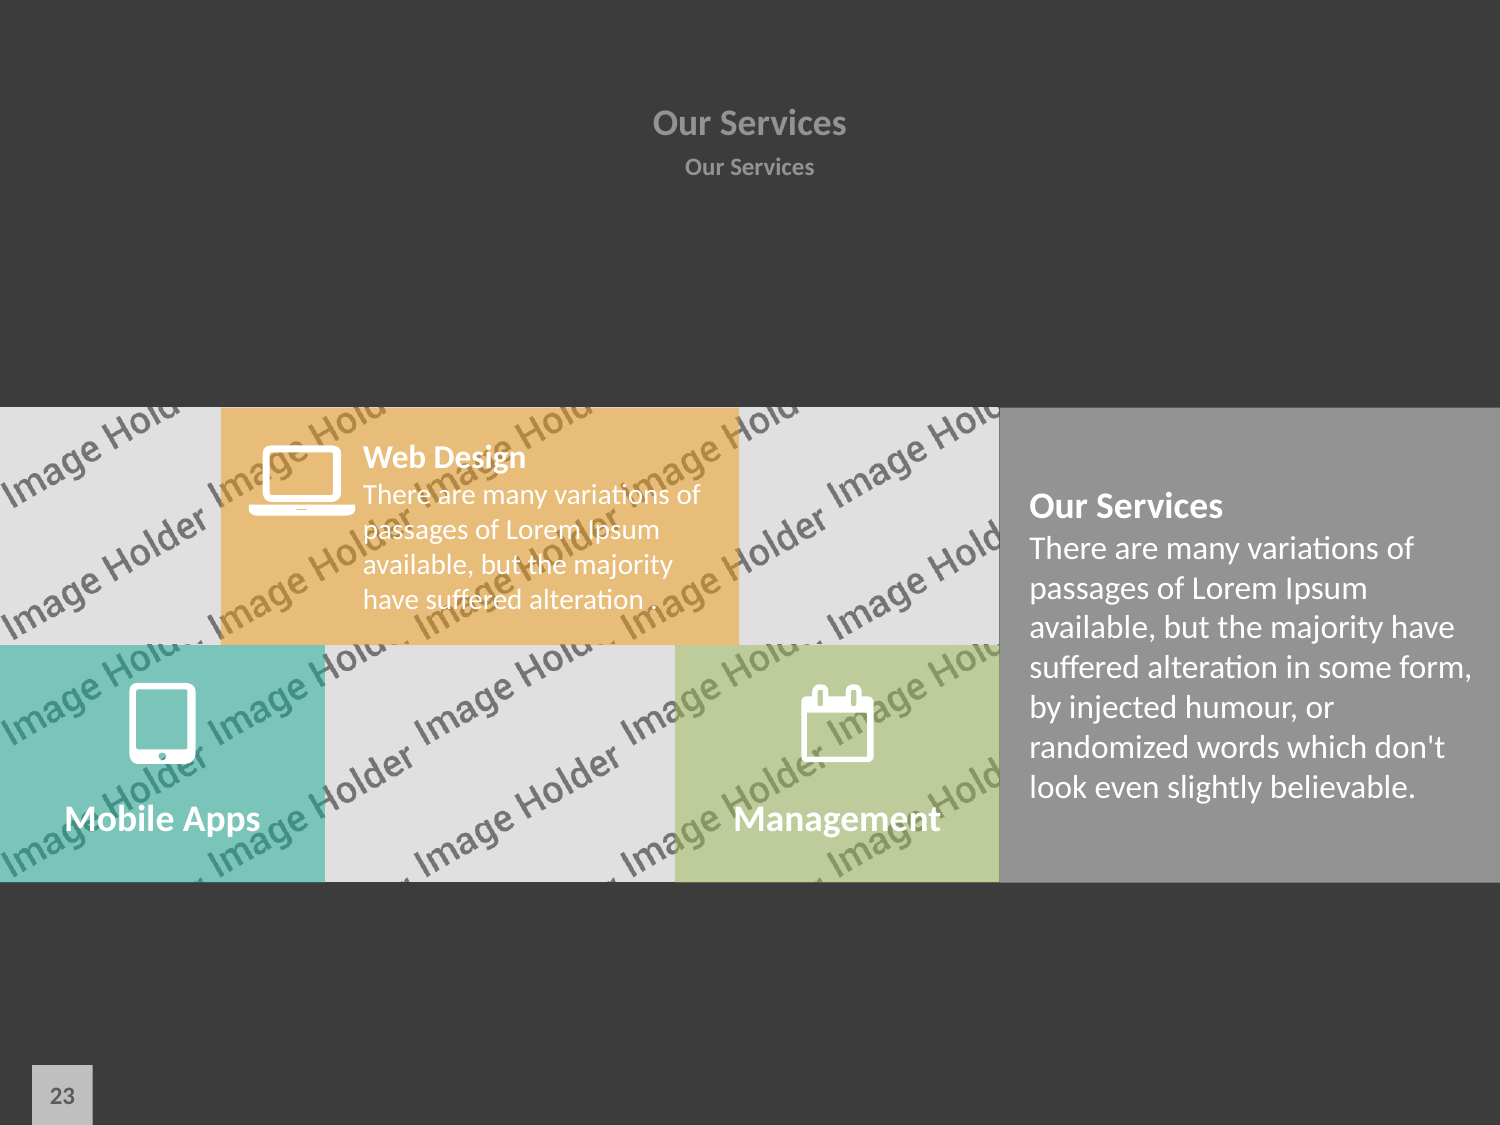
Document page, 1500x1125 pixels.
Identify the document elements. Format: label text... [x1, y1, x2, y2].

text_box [674, 644, 1001, 883]
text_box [220, 407, 751, 646]
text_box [0, 644, 326, 883]
text_box Our Services There are many variations of passages of Lorem Ipsum available, but the majority have suffered alteration in some form, by injected humour, or randomized words which don't look even slightly believable. [1014, 473, 1500, 813]
picture [0, 406, 1000, 644]
title Our Services [287, 91, 1213, 150]
picture [326, 646, 674, 882]
text_box [1001, 407, 1500, 883]
list Our Services [412, 149, 1088, 183]
